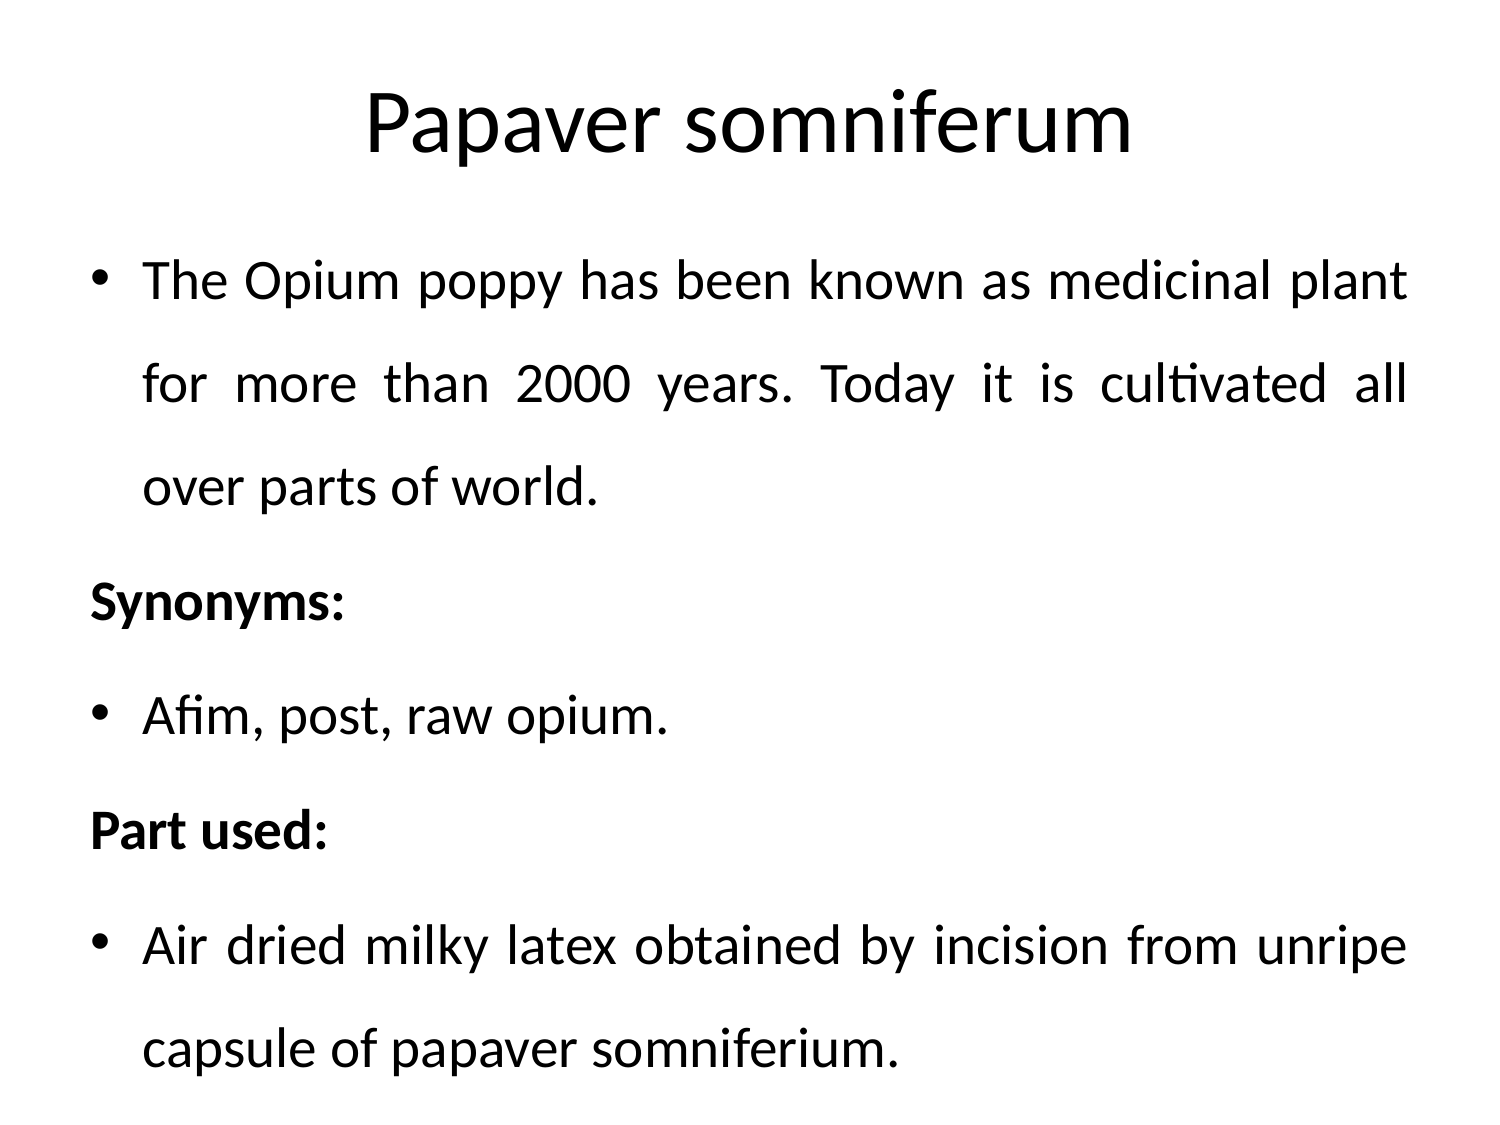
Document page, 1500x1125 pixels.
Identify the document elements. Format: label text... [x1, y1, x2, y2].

list The Opium poppy has been known as medicinal plant for more than 2000 years. Today it is cultivated all over parts of world. Synonyms: Afim, post, raw opium. Part used: Air dried milky latex obtained by incision from unripe capsule of papaver somniferium. [75, 200, 1425, 1088]
title Papaver somniferum [75, 45, 1425, 188]
